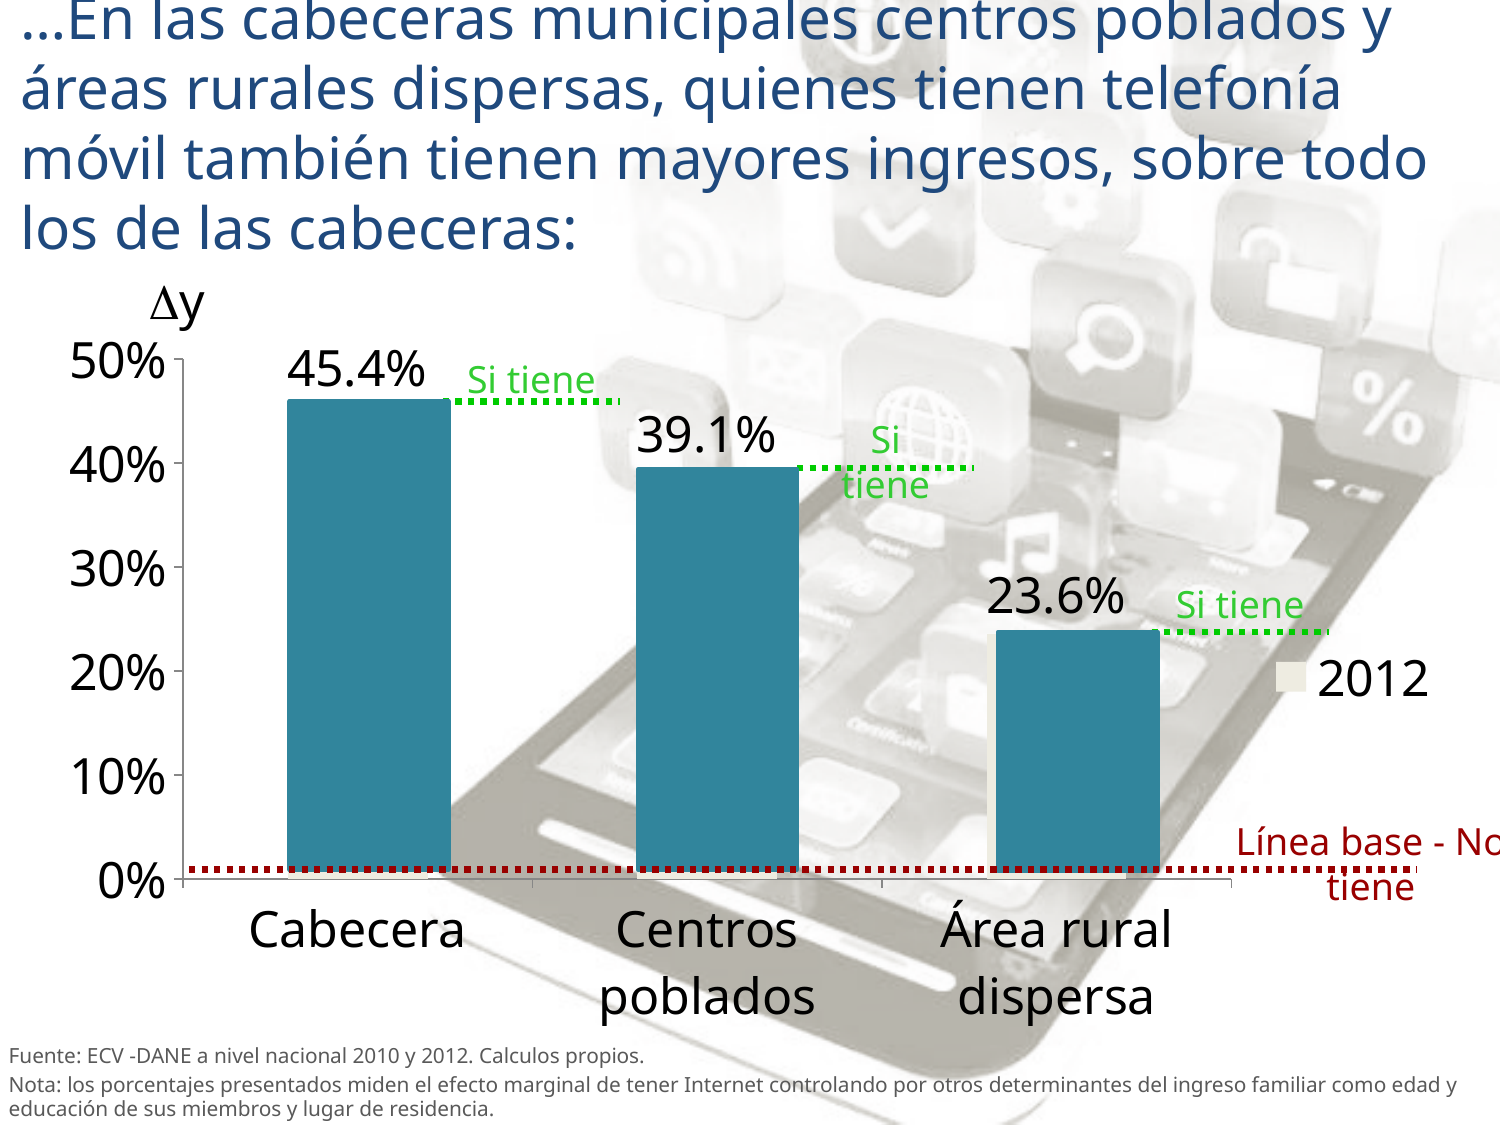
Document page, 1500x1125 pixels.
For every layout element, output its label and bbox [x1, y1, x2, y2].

chart [40, 310, 1459, 1044]
picture [0, 0, 1500, 1125]
